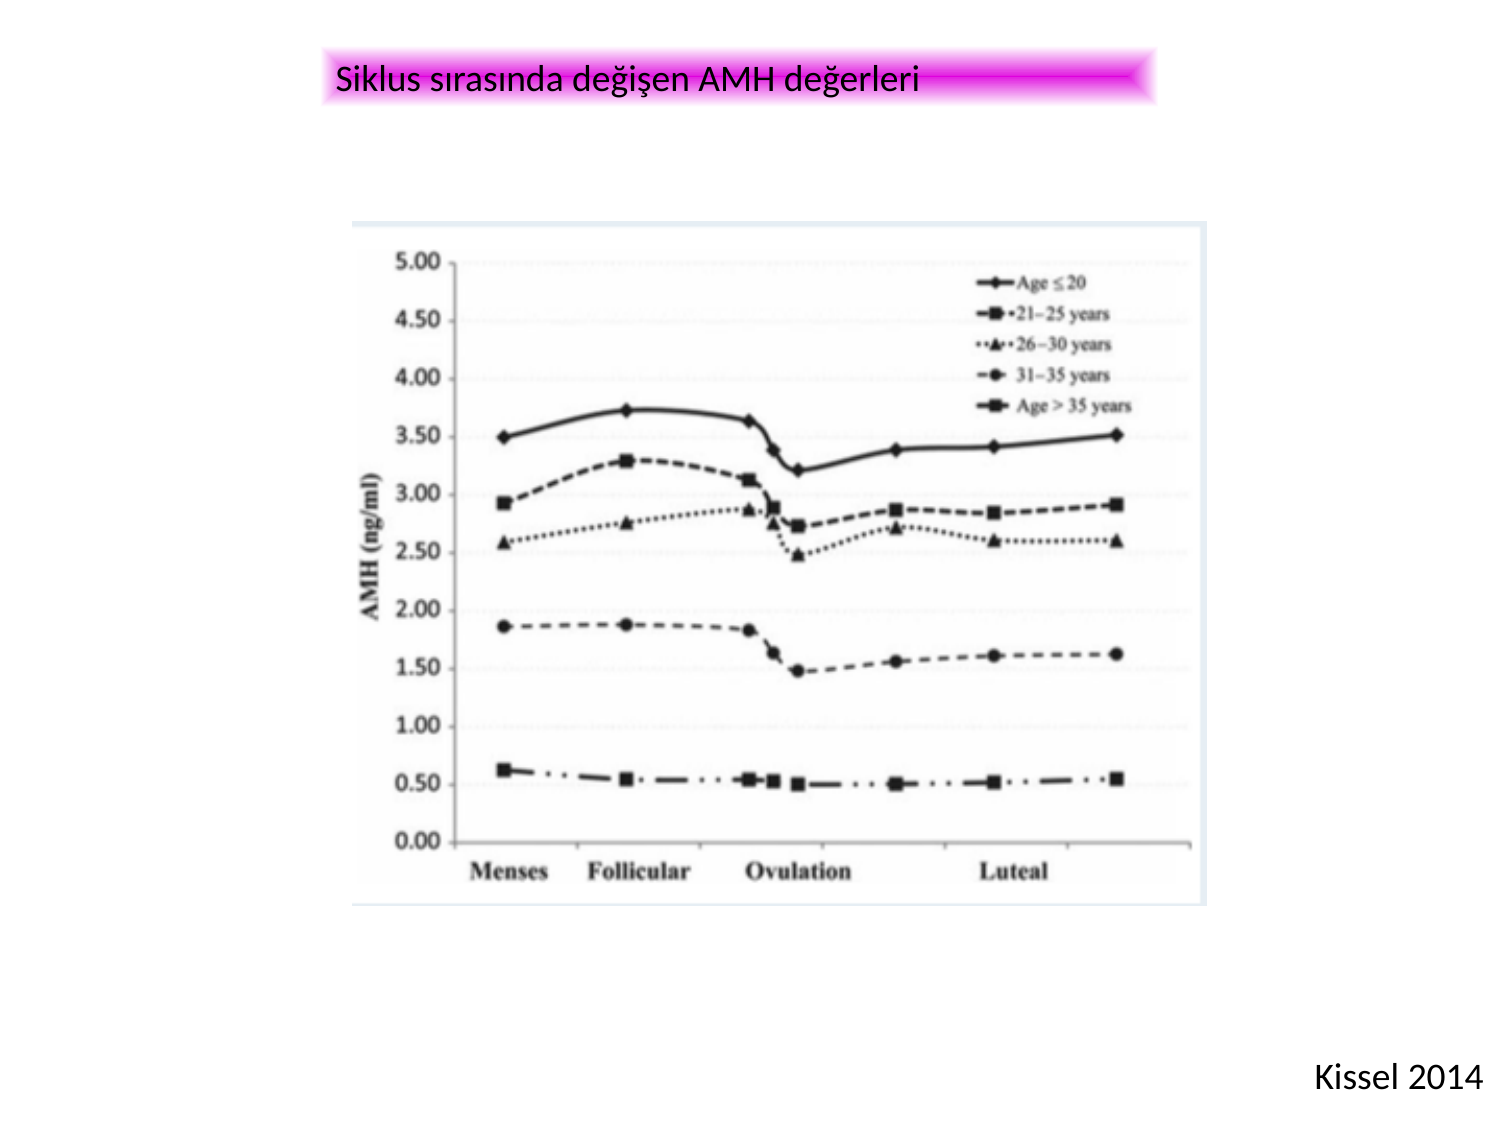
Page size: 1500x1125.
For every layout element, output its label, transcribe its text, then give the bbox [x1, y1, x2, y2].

text_box Kissel 2014 [1299, 1044, 1499, 1104]
text_box Siklus sırasında değişen AMH değerleri [320, 46, 1158, 107]
picture [351, 221, 1207, 906]
